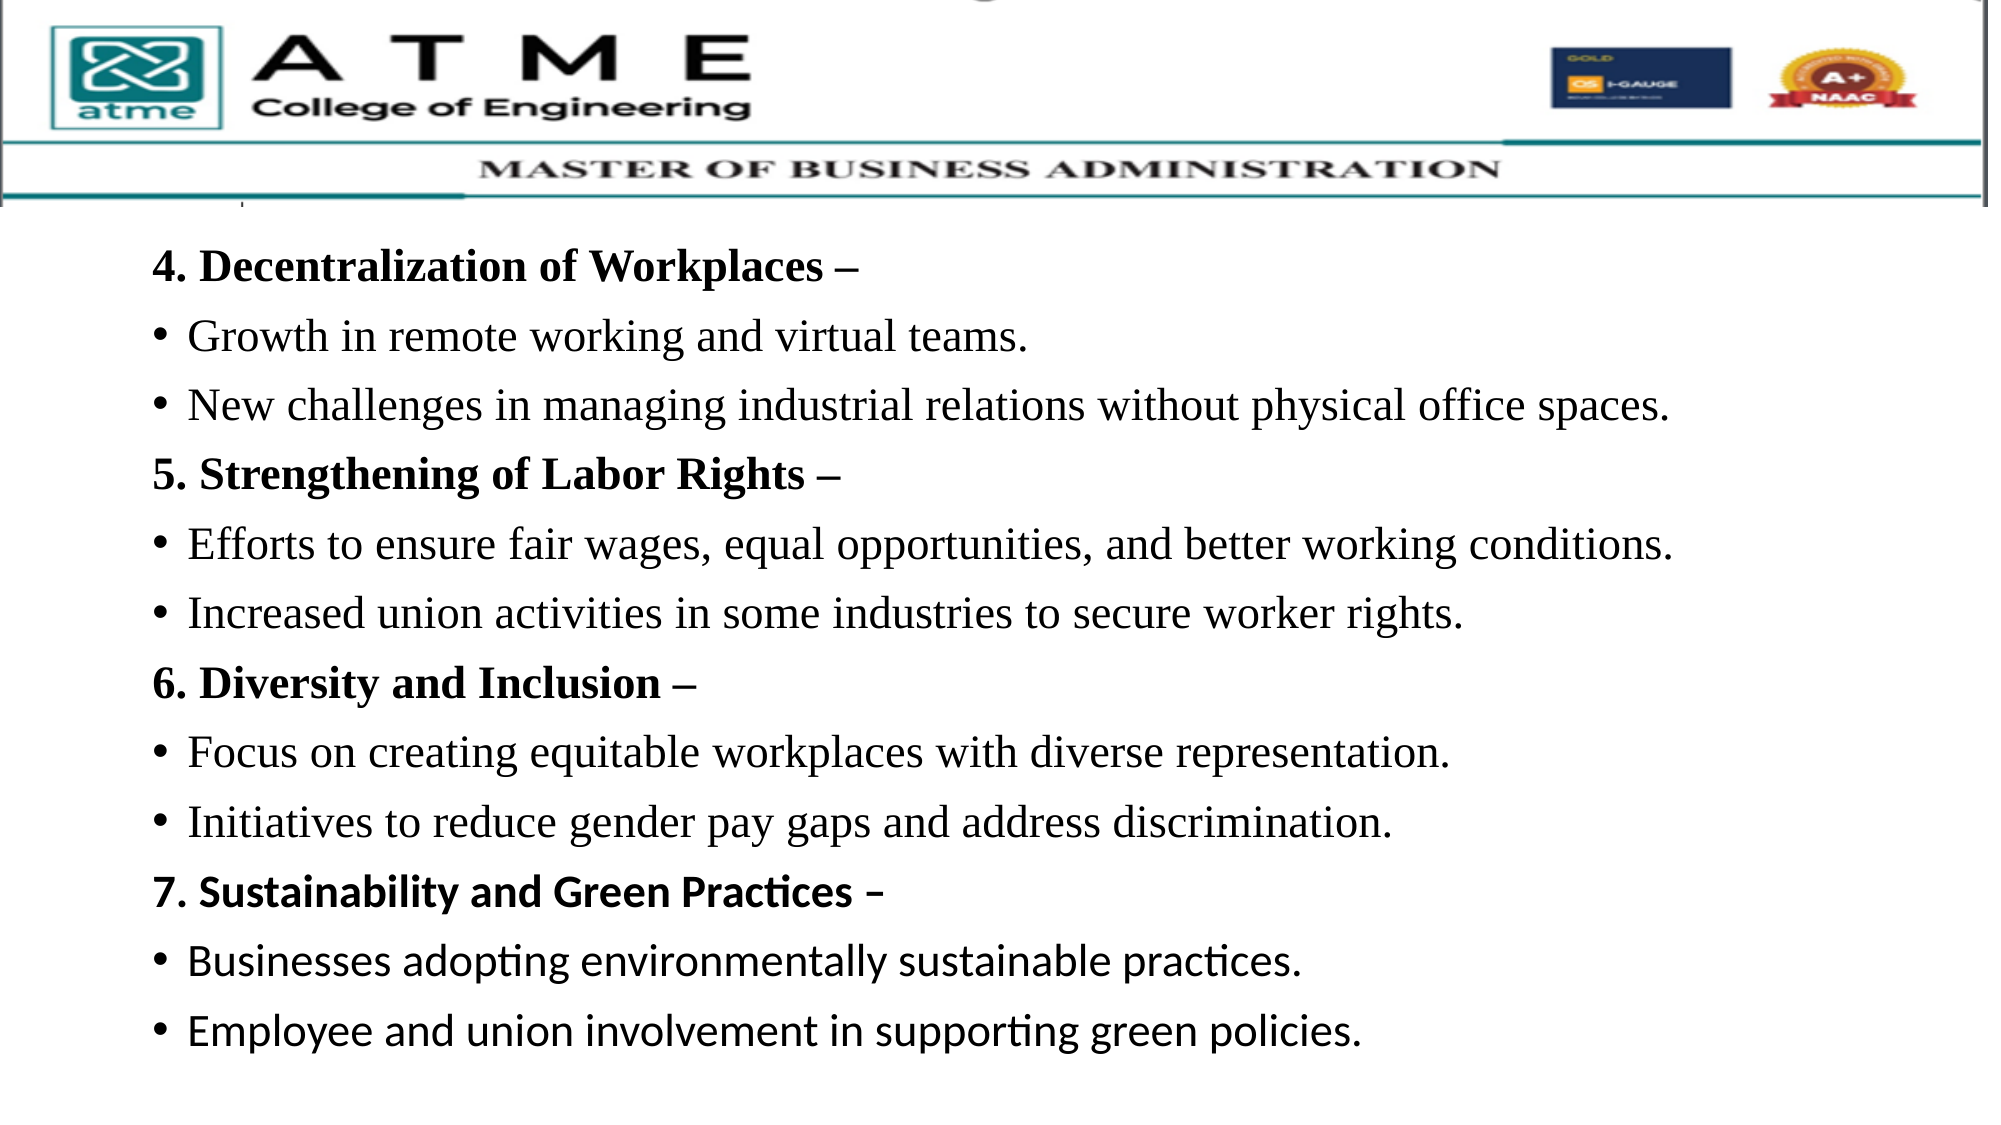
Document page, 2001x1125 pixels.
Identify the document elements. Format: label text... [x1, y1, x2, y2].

picture [0, 0, 1988, 207]
list 4. Decentralization of Workplaces – Growth in remote working and virtual teams. New challenges in managing industrial relations without physical office spaces. 5. Strengthening of Labor Rights – Efforts to ensure fair wages, equal opportunities, and better working conditions. Increased union activities in some industries to secure worker rights. 6. Diversity and Inclusion – Focus on creating equitable workplaces with diverse representation. Initiatives to reduce gender pay gaps and address discrimination. 7. Sustainability and Green Practices – Businesses adopting environmentally sustainable practices. Employee and union involvement in supporting green policies. [137, 233, 1863, 1070]
